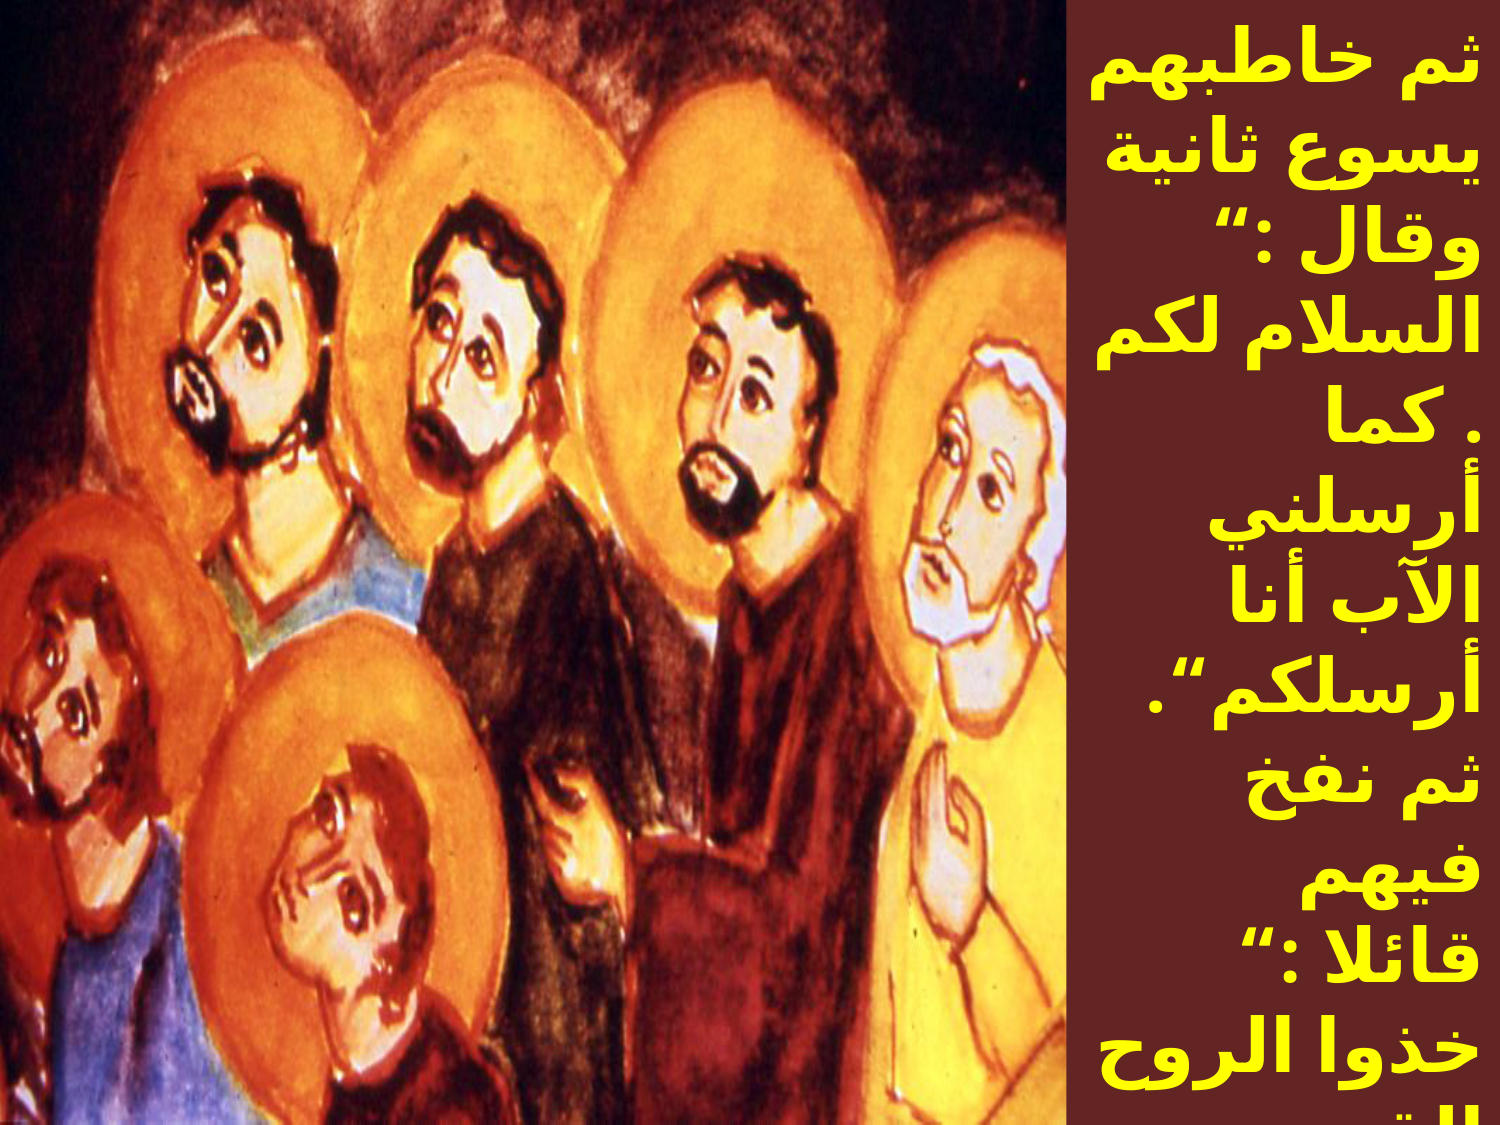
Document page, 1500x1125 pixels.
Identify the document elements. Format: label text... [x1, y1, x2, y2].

text_box ثم خاطبهم يسوع ثانية وقال :“ السلام لكم . كما أرسلني الآب أنا أرسلكم“. ثم نفخ فيهم قائلا :“ خذوا الروح القدس من غفرتم خطاياه غفرت له , ومن أمسكتم خطاياه أمسكت“. [1068, 0, 1500, 1125]
picture [0, 0, 1067, 1125]
